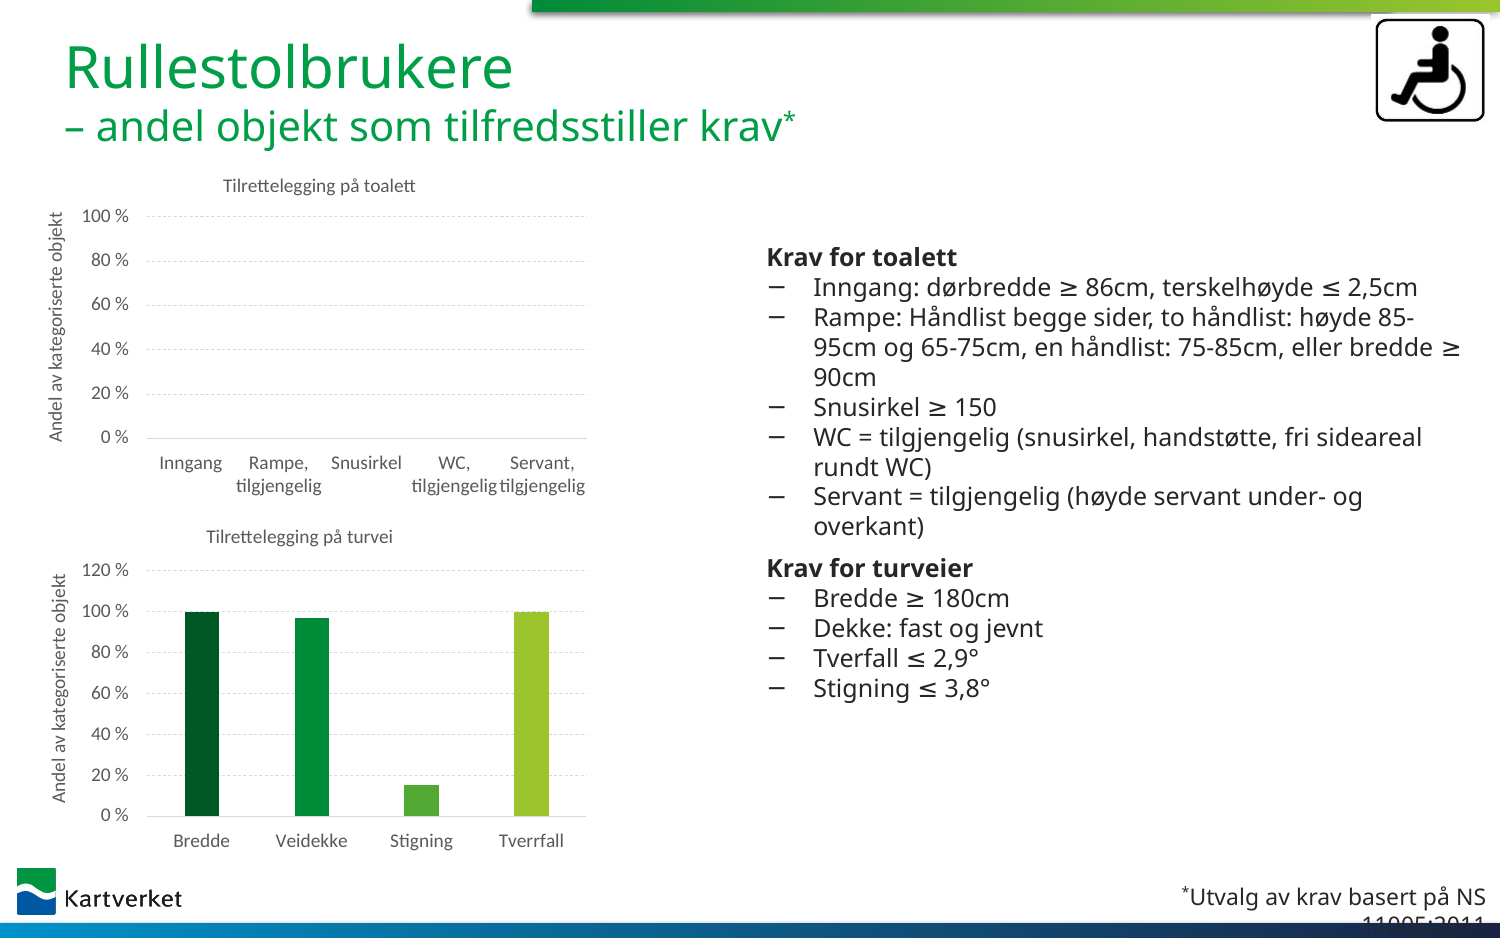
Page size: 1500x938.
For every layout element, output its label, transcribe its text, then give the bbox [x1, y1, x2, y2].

text_box Rullestolbrukere – andel objekt som tilfredsstiller krav* [49, 14, 1431, 158]
picture [41, 166, 598, 505]
text_box Krav for toalett Inngang: dørbredde ≥ 86cm, terskelhøyde ≤ 2,5cm Rampe: Håndlist begge sider, to håndlist: høyde 85-95cm og 65-75cm, en håndlist: 75-85cm, eller bredde ≥ 90cm Snusirkel ≥ 150 WC = tilgjengelig (snusirkel, handstøtte, fri sideareal rundt WC) Servant = tilgjengelig (høyde servant under- og overkant) [751, 234, 1483, 545]
text_box Krav for turveier Bredde ≥ 180cm Dekke: fast og jevnt Tverfall ≤ 2,9° Stigning ≤ 3,8° [751, 545, 1483, 710]
picture [41, 520, 598, 859]
picture [1371, 13, 1491, 127]
text_box *Utvalg av krav basert på NS 11005:2011 [1068, 873, 1500, 938]
